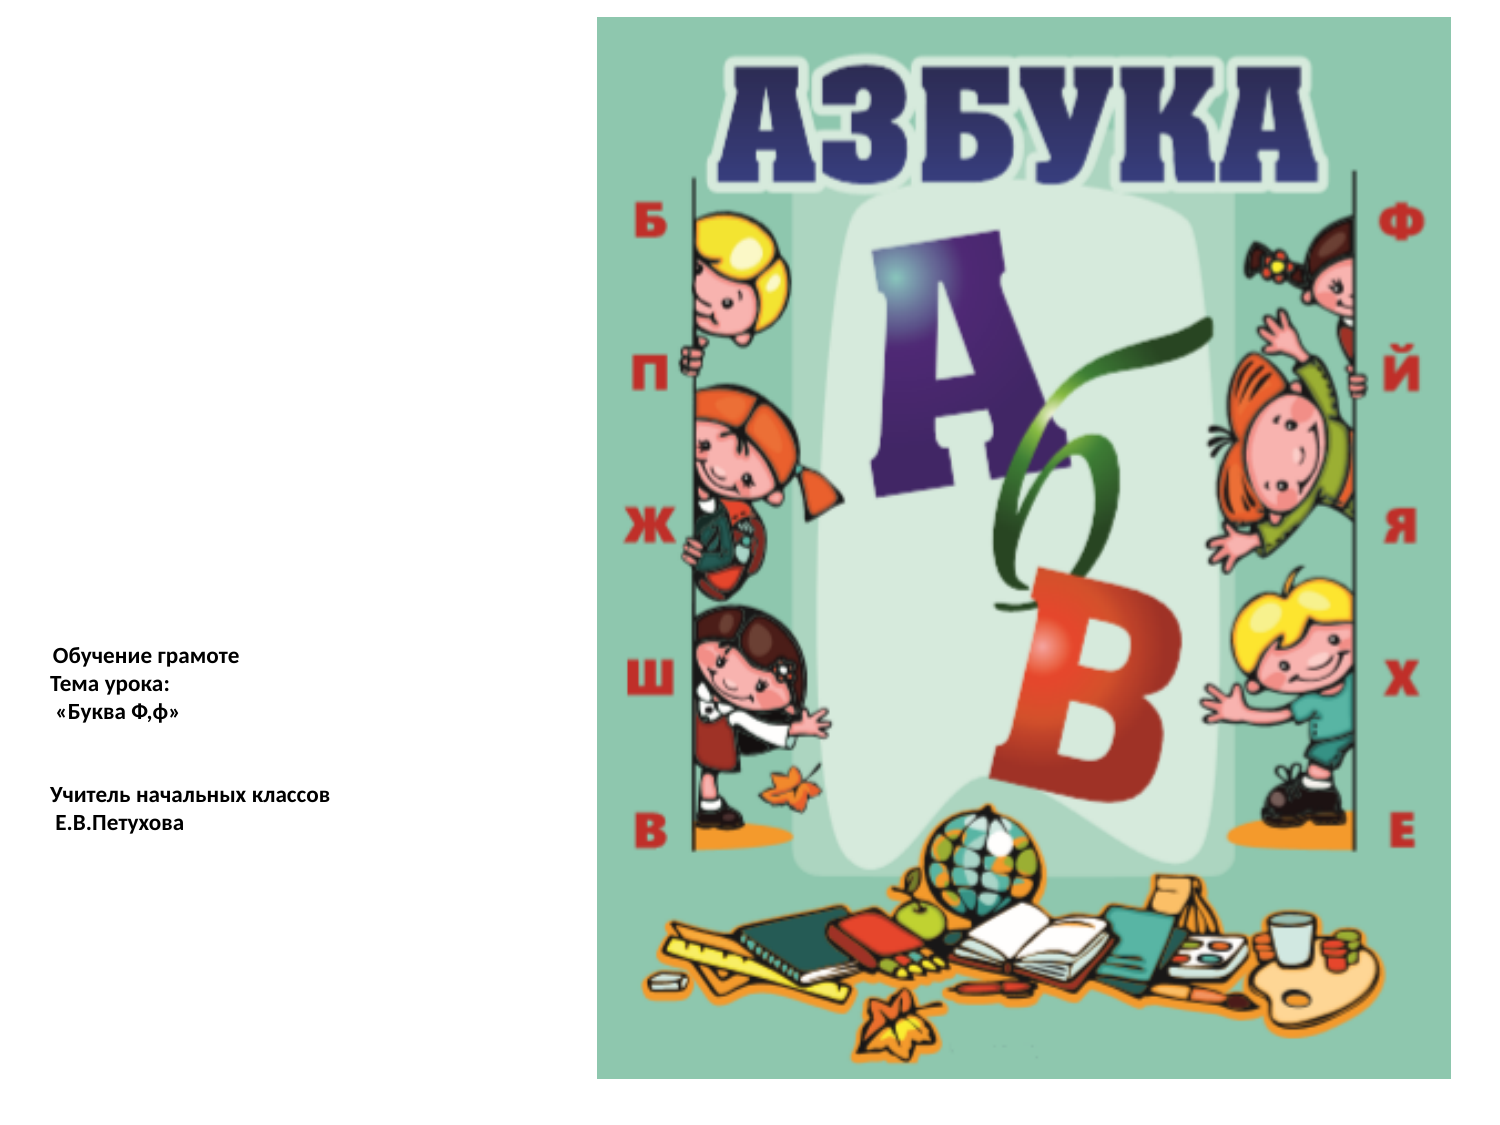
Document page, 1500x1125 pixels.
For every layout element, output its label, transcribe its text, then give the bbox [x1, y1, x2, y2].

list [597, 16, 1451, 1079]
title Обучение грамоте Тема урока: «Буква Ф,ф» Учитель начальных классов Е.В.Петухова [35, 632, 592, 871]
